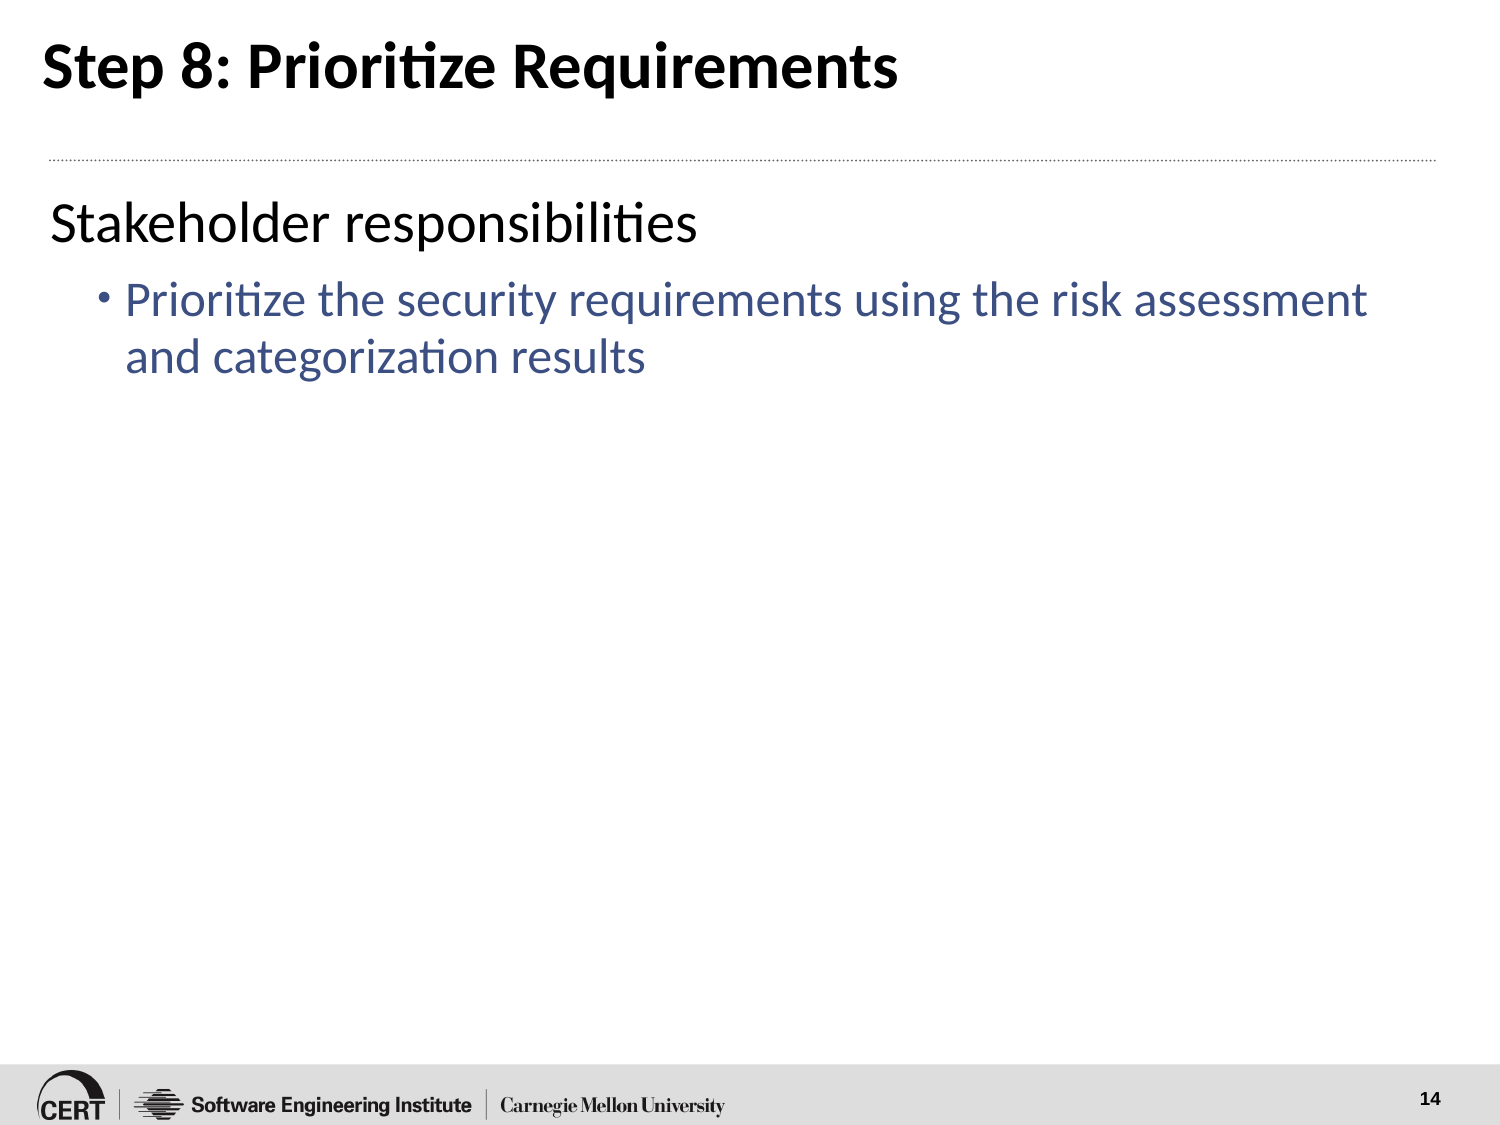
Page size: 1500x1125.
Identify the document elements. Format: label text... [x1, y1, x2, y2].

picture [37, 1069, 725, 1122]
list Stakeholder responsibilities Prioritize the security requirements using the risk assessment and categorization results [49, 187, 1438, 1001]
title Step 8: Prioritize Requirements [42, 37, 1434, 155]
